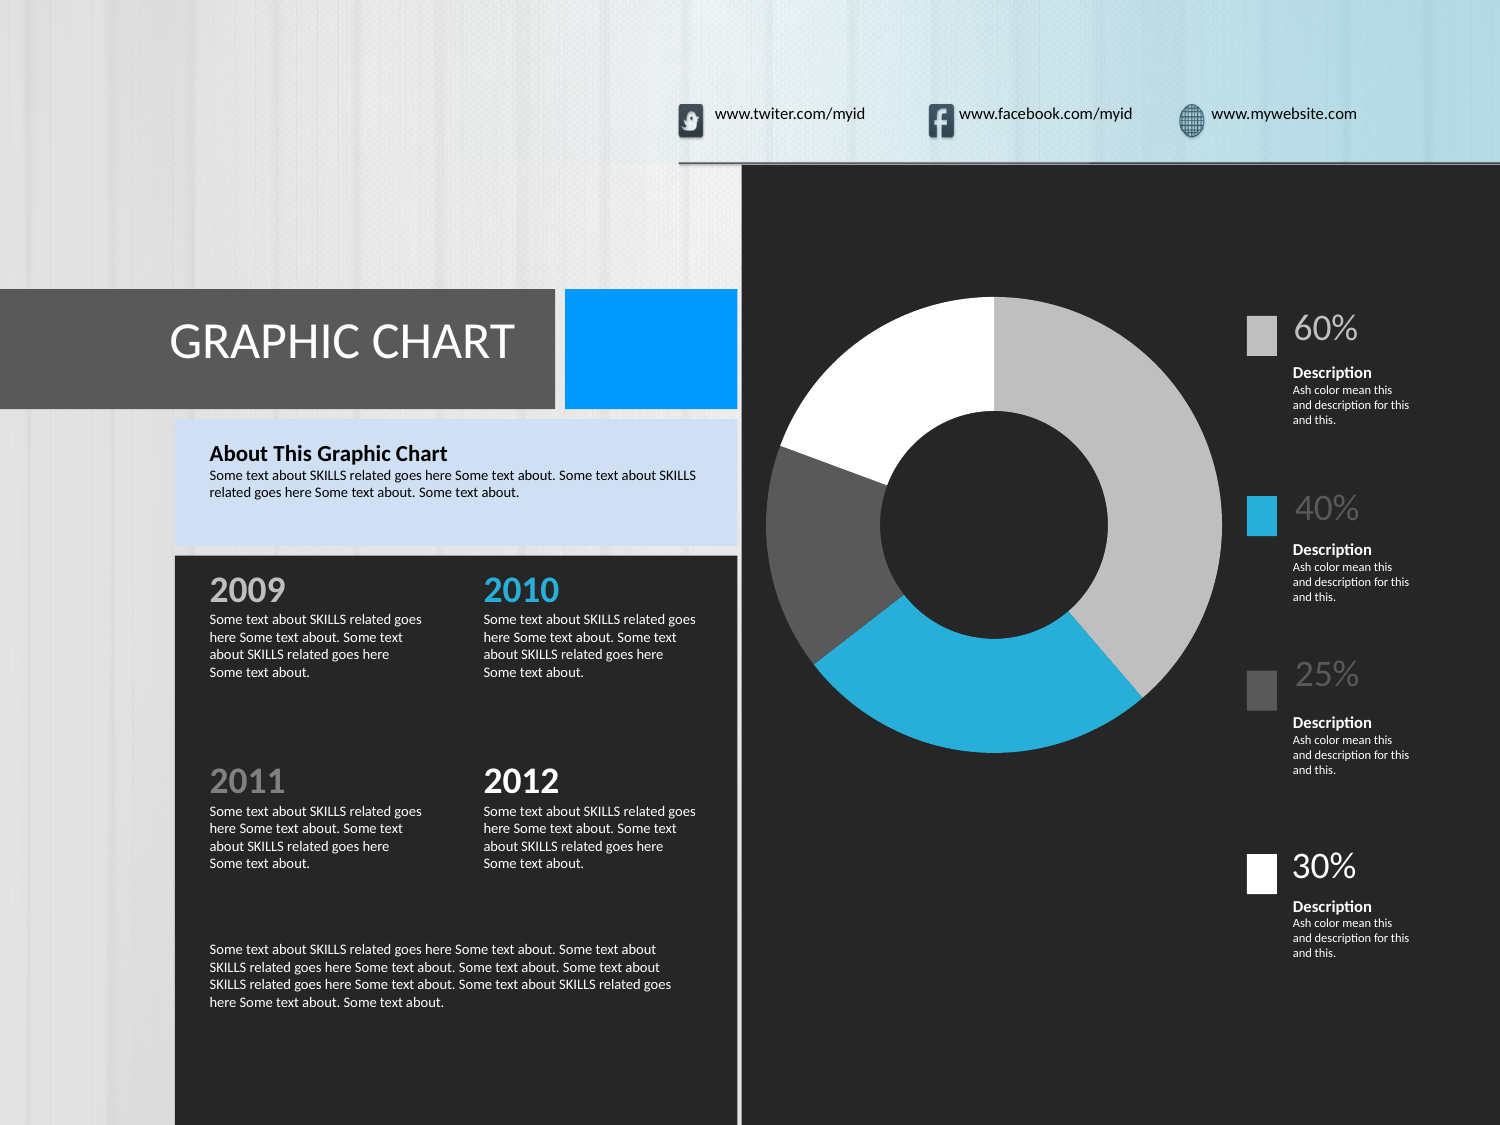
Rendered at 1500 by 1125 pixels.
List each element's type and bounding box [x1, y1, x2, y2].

picture [0, 0, 1500, 1125]
chart [726, 287, 1262, 763]
